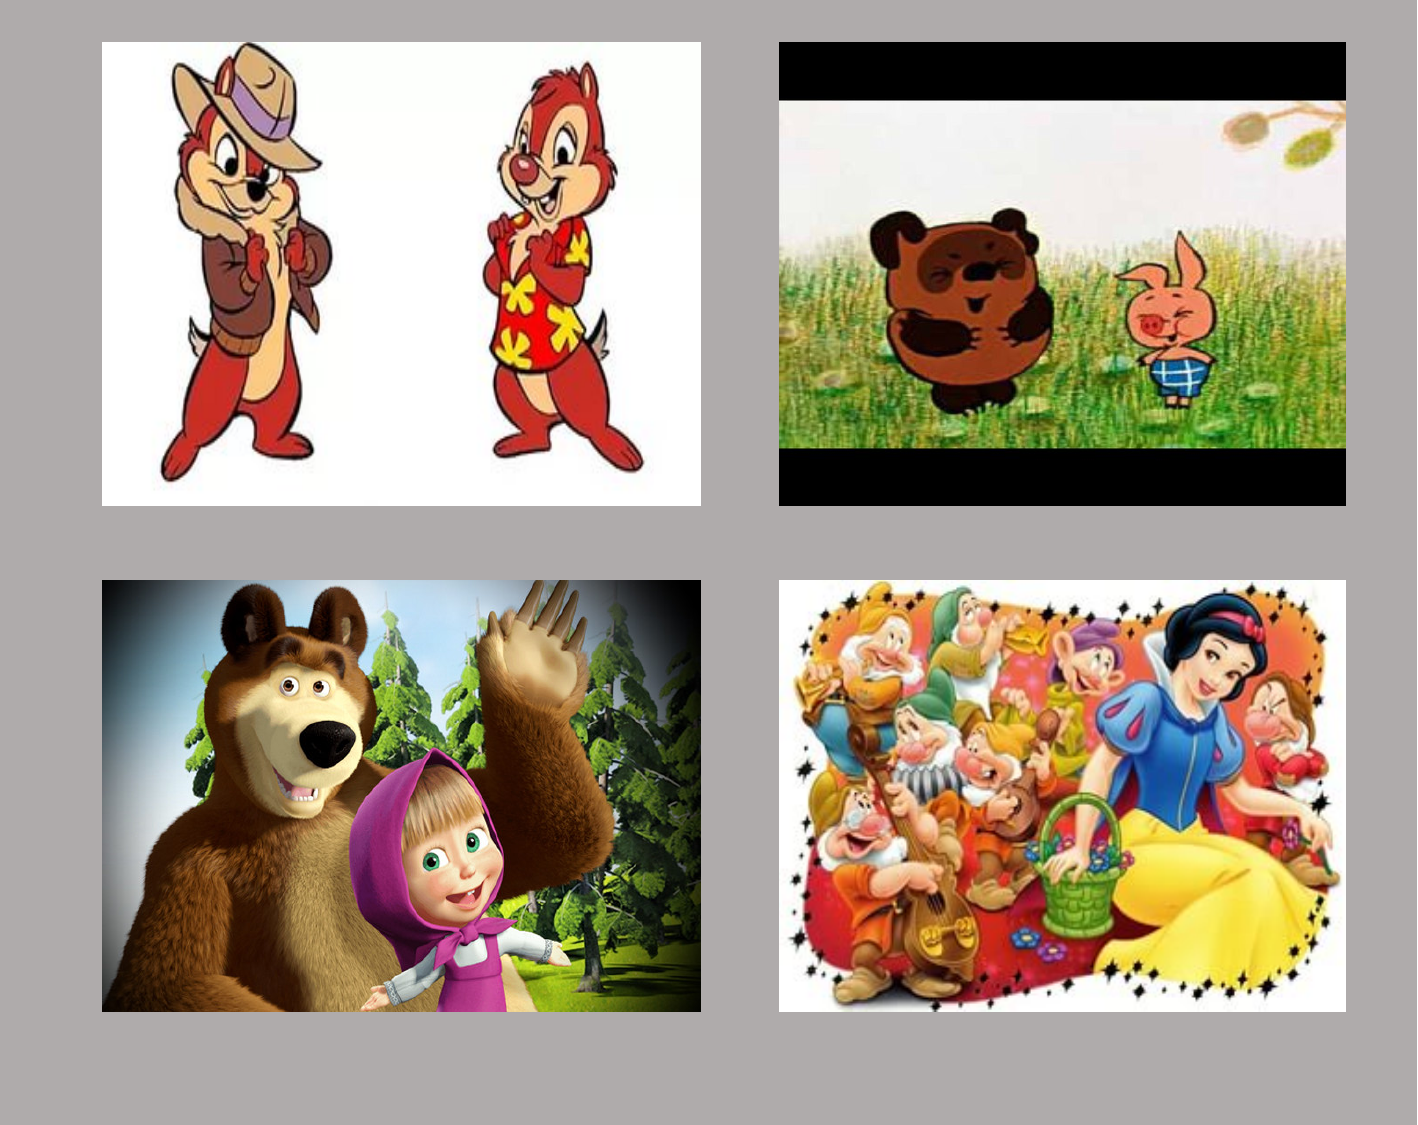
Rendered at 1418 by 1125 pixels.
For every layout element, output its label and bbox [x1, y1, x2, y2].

picture [779, 42, 1346, 506]
picture [779, 580, 1346, 1012]
picture [102, 42, 701, 506]
picture [102, 580, 701, 1012]
